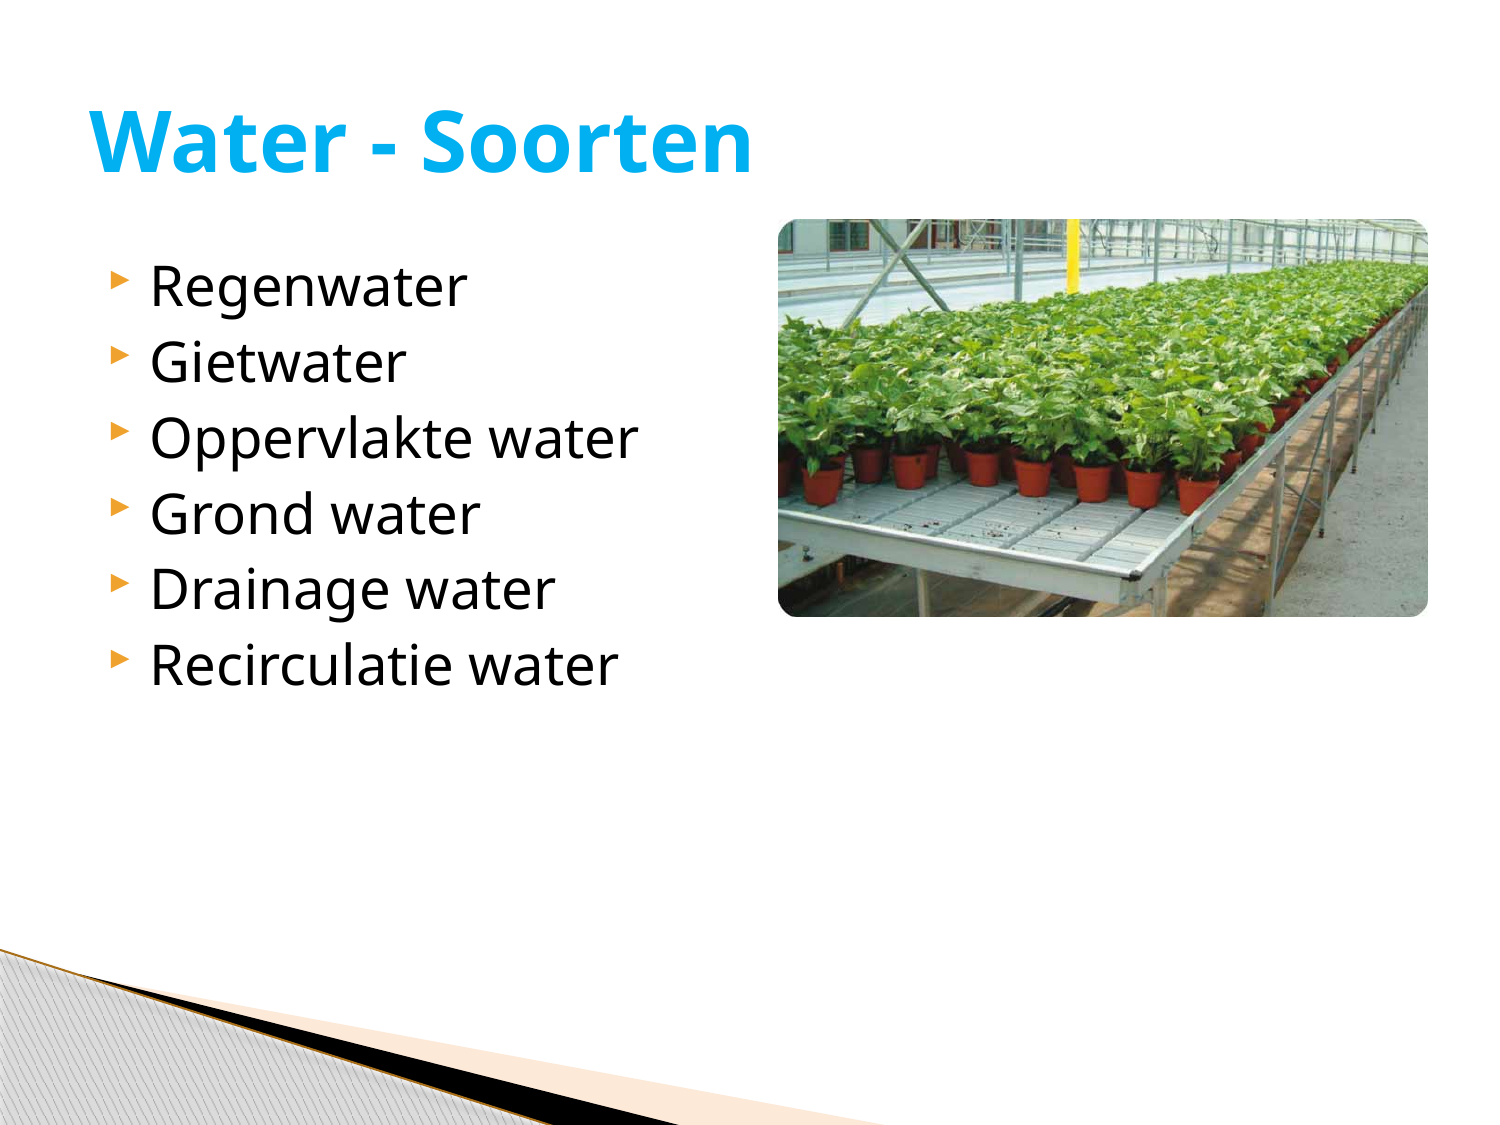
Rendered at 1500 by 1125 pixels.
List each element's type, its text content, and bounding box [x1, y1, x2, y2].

title Water - Soorten [75, 45, 1425, 233]
picture [778, 219, 1429, 618]
list Regenwater Gietwater Oppervlakte water Grond water Drainage water Recirculatie water [75, 243, 1425, 986]
